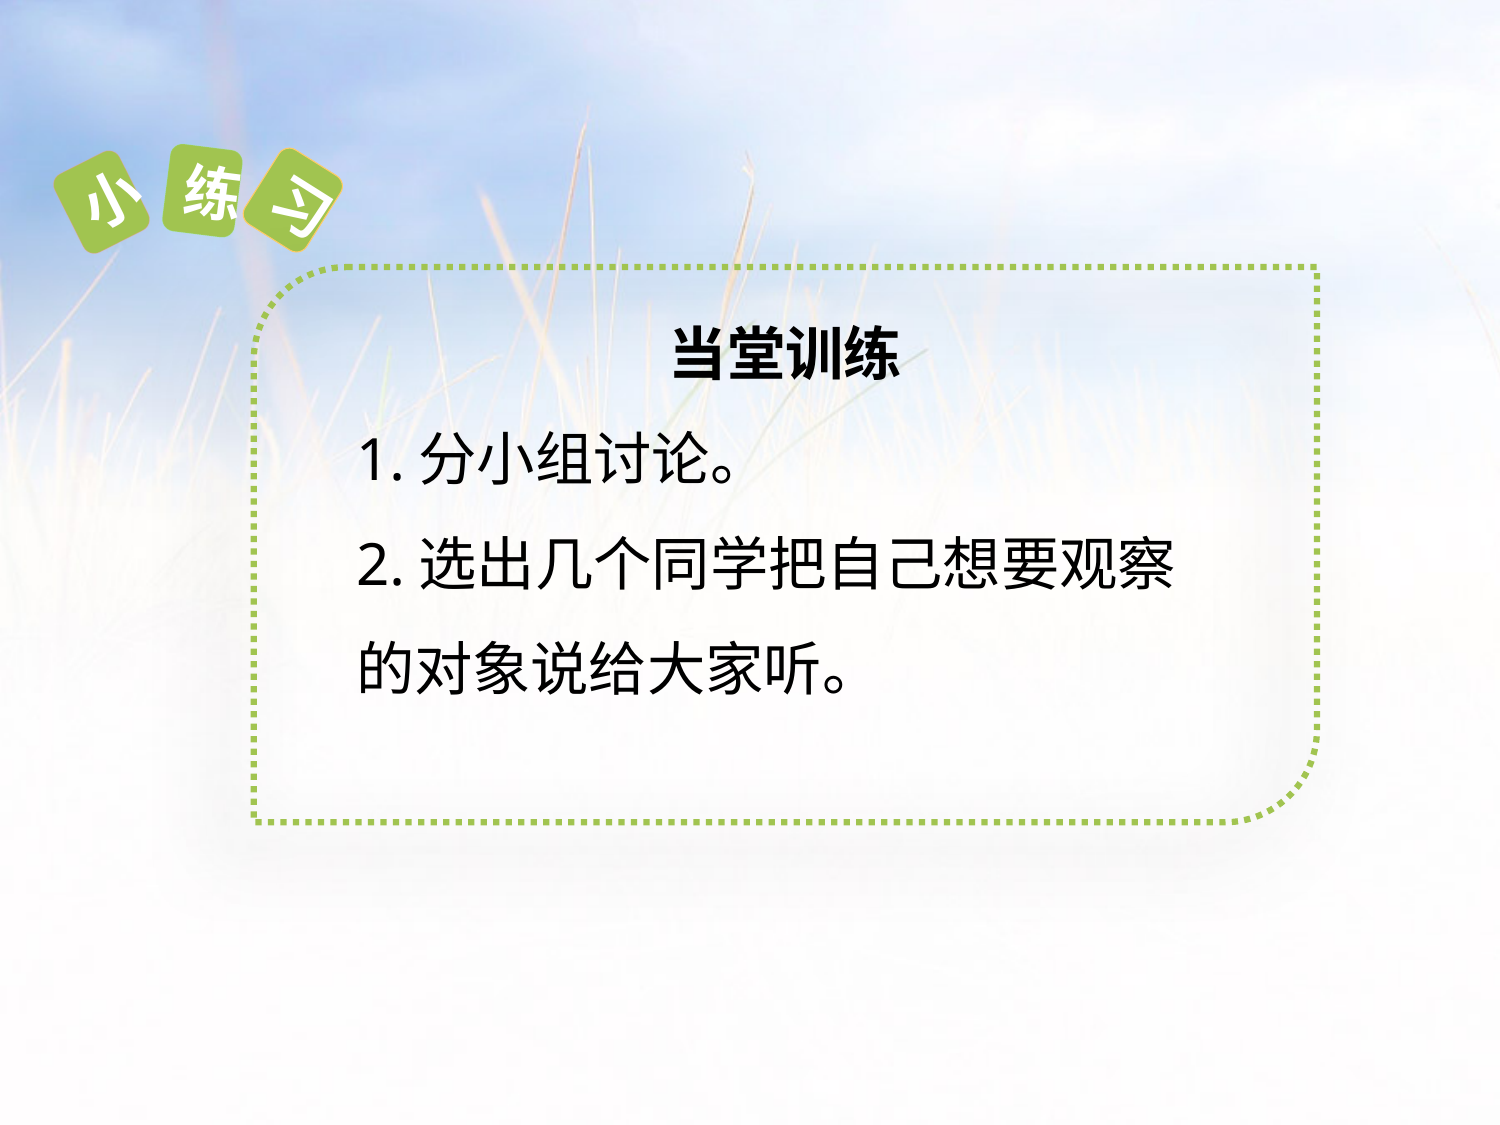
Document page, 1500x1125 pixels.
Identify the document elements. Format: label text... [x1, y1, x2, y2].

text_box 习 [242, 147, 343, 251]
text_box 小 [52, 150, 151, 255]
text_box [252, 266, 1318, 824]
picture [0, 0, 1500, 1125]
text_box 练 [161, 143, 243, 238]
text_box 当堂训练 1.分小组讨论。 2.选出几个同学把自己想要观察的对象说给大家听。 [341, 310, 1230, 710]
